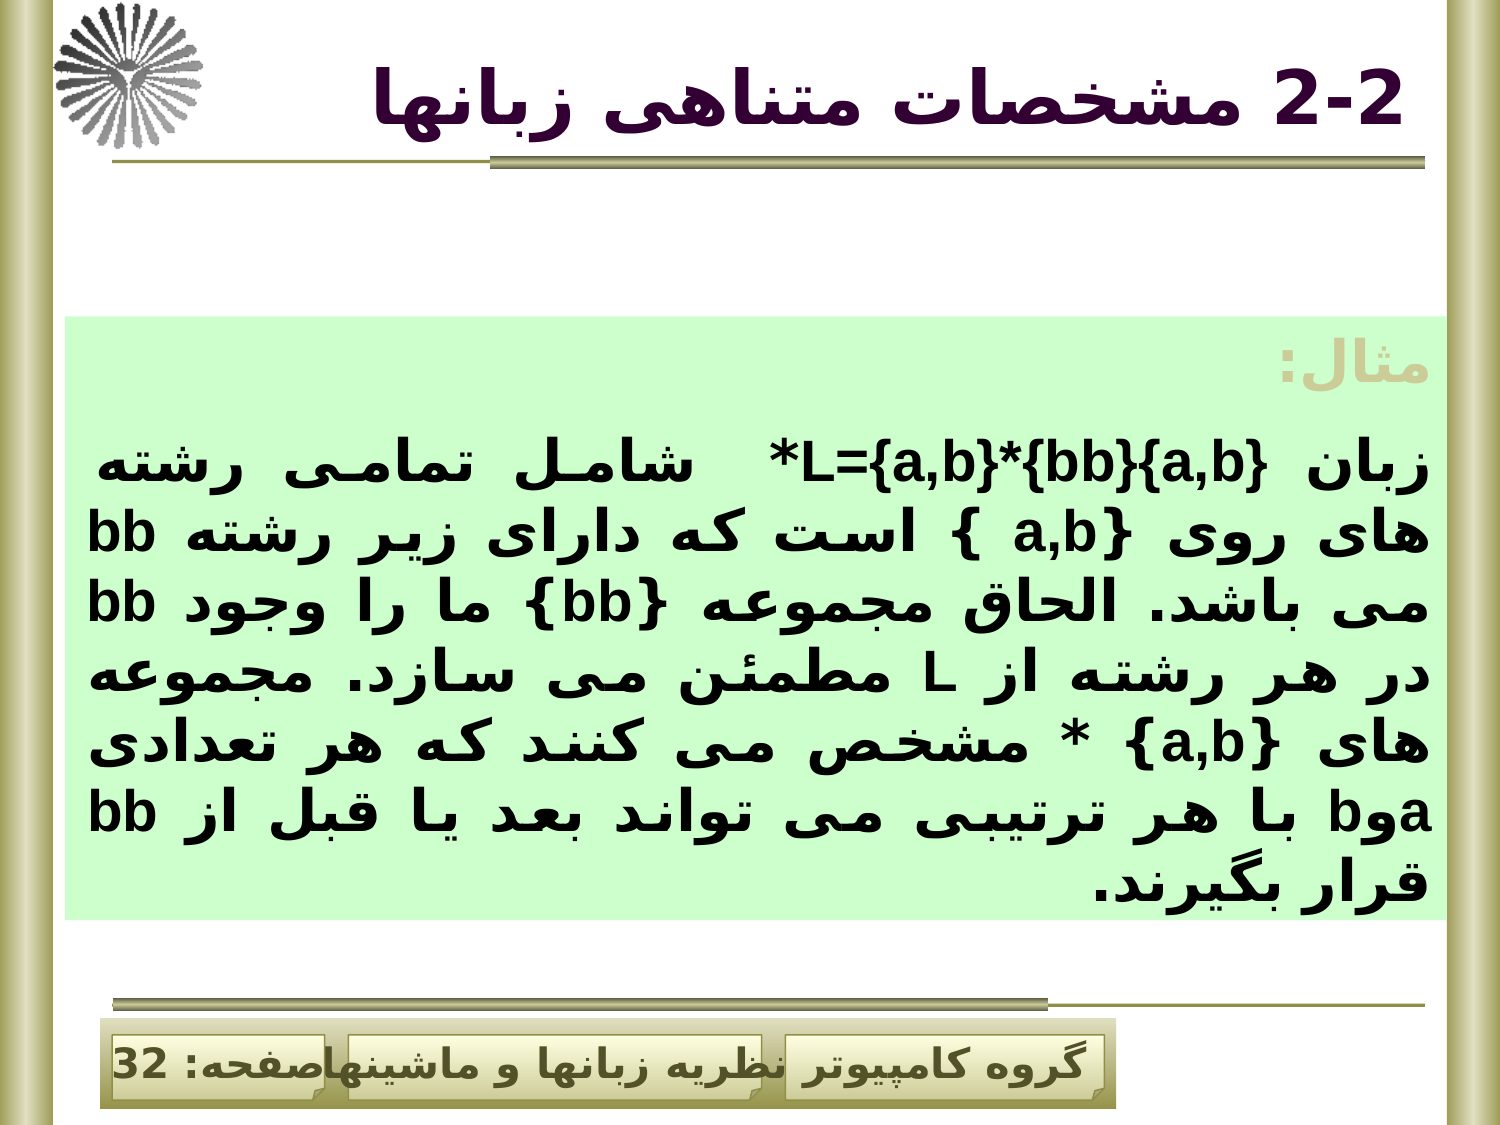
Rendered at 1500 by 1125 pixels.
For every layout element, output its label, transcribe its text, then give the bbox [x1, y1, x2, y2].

title 2-2 مشخصات متناهی زبانها [147, 42, 1423, 147]
text_box مثال: زبان L={a,b}*{bb}{a,b}* شامل تمامی رشته های روی {a,b } است که دارای زیر رشته bb می باشد. الحاق مجموعه {bb} ما را وجود bb در هر رشته از L مطمئن می سازد. مجموعه های {a,b} * مشخص می کنند که هر تعدادی aوb با هر ترتیبی می تواند بعد یا قبل از bb قرار بگیرند. [64, 316, 1447, 921]
